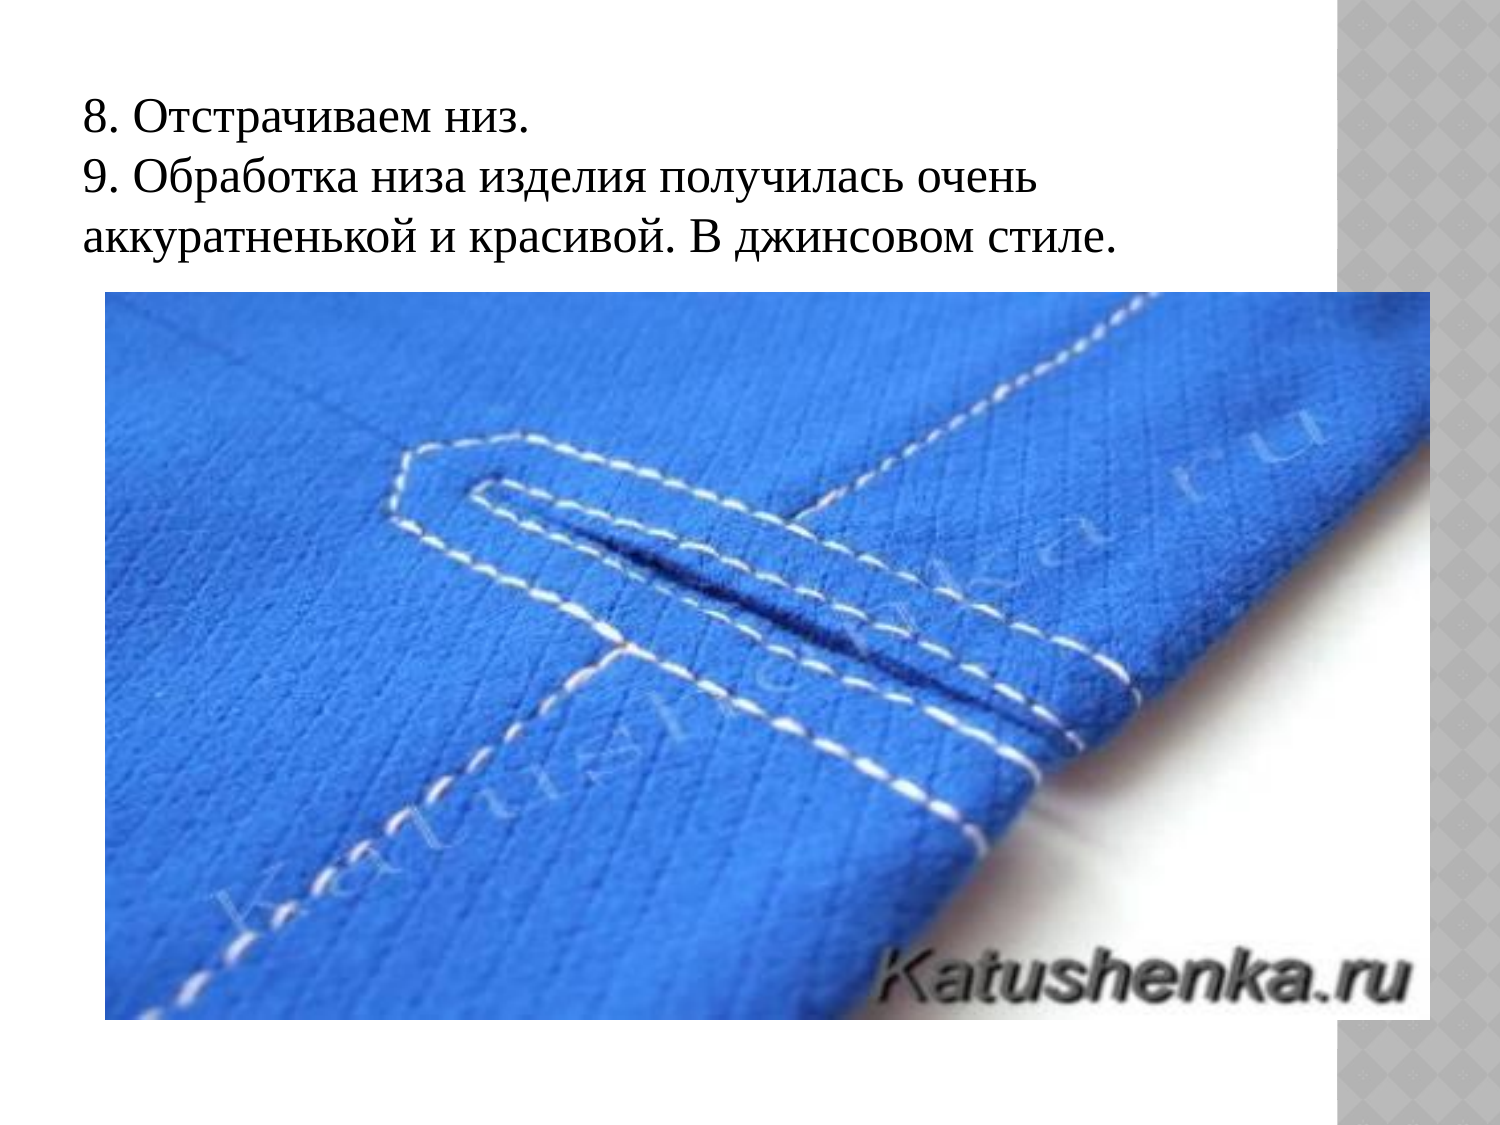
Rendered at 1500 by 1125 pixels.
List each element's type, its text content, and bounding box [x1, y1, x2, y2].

list 8. Отстрачиваем низ. 9. Обработка низа изделия получилась очень аккуратненькой и красивой. В джинсовом стиле. [75, 82, 1313, 345]
picture [104, 292, 1431, 1020]
